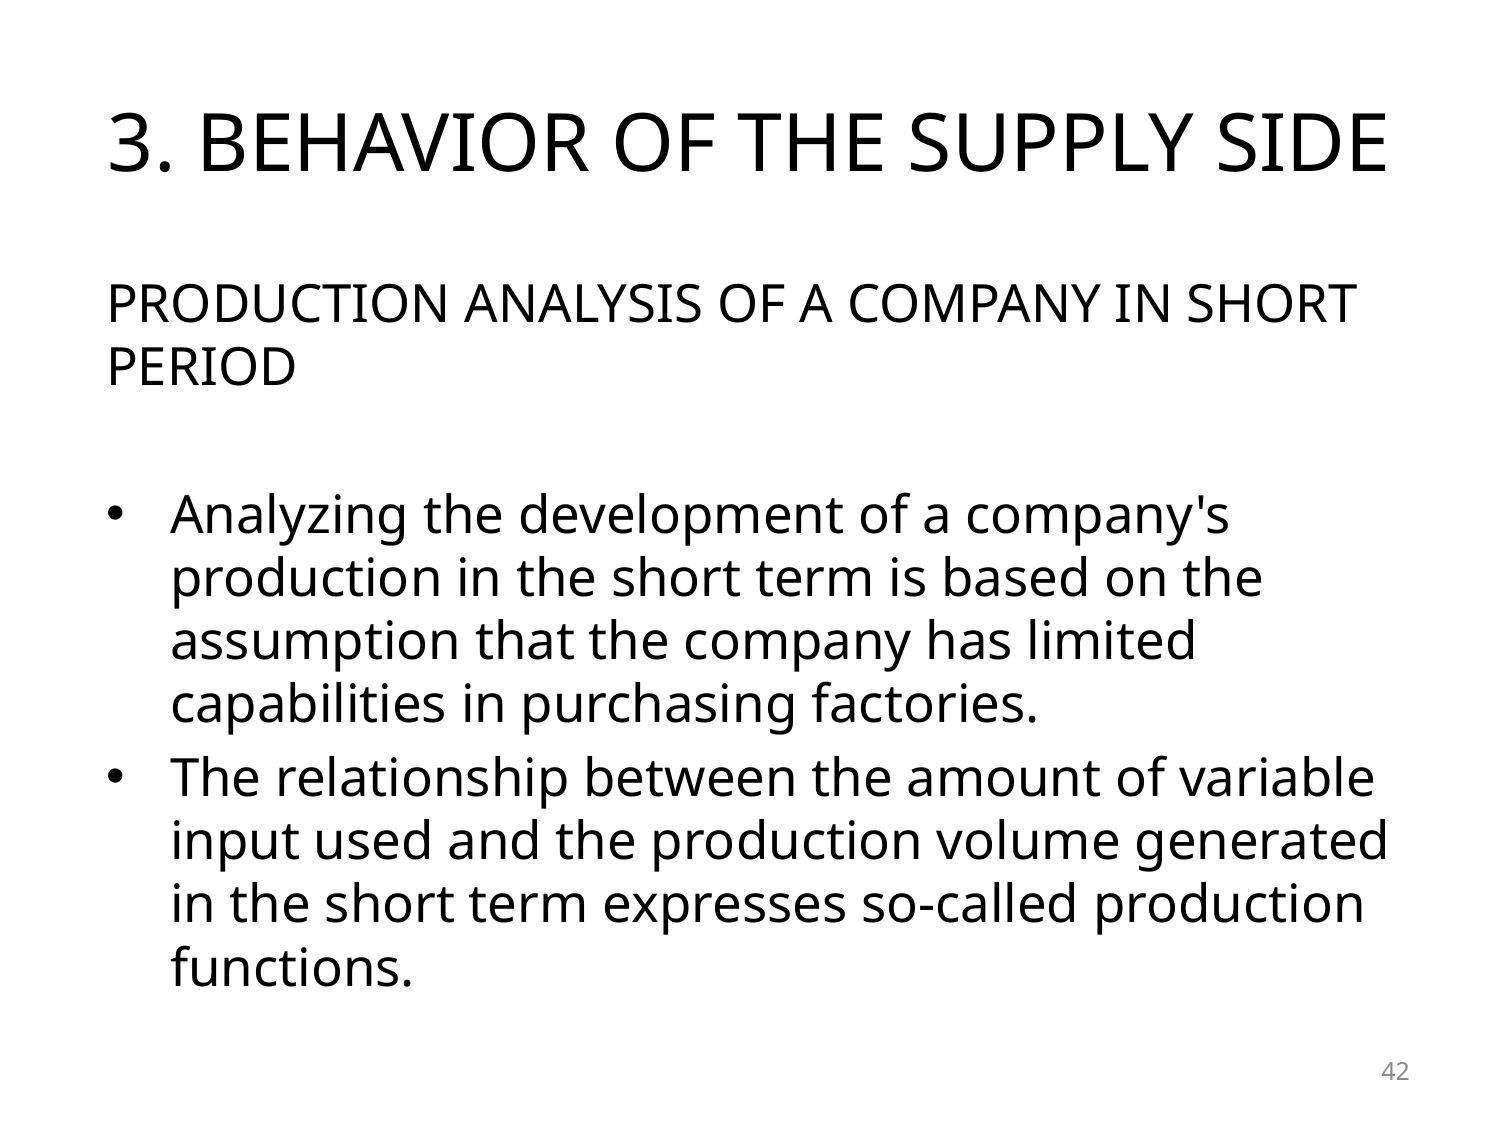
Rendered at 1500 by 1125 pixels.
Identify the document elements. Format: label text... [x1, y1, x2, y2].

slide_number 42 [1074, 1042, 1425, 1103]
title 3. BEHAVIOR OF THE SUPPLY SIDE [75, 45, 1425, 233]
list PRODUCTION ANALYSIS OF A COMPANY IN SHORT PERIOD Analyzing the development of a company's production in the short term is based on the assumption that the company has limited capabilities in purchasing factories. The relationship between the amount of variable input used and the production volume generated in the short term expresses so-called production functions. [75, 262, 1425, 1005]
